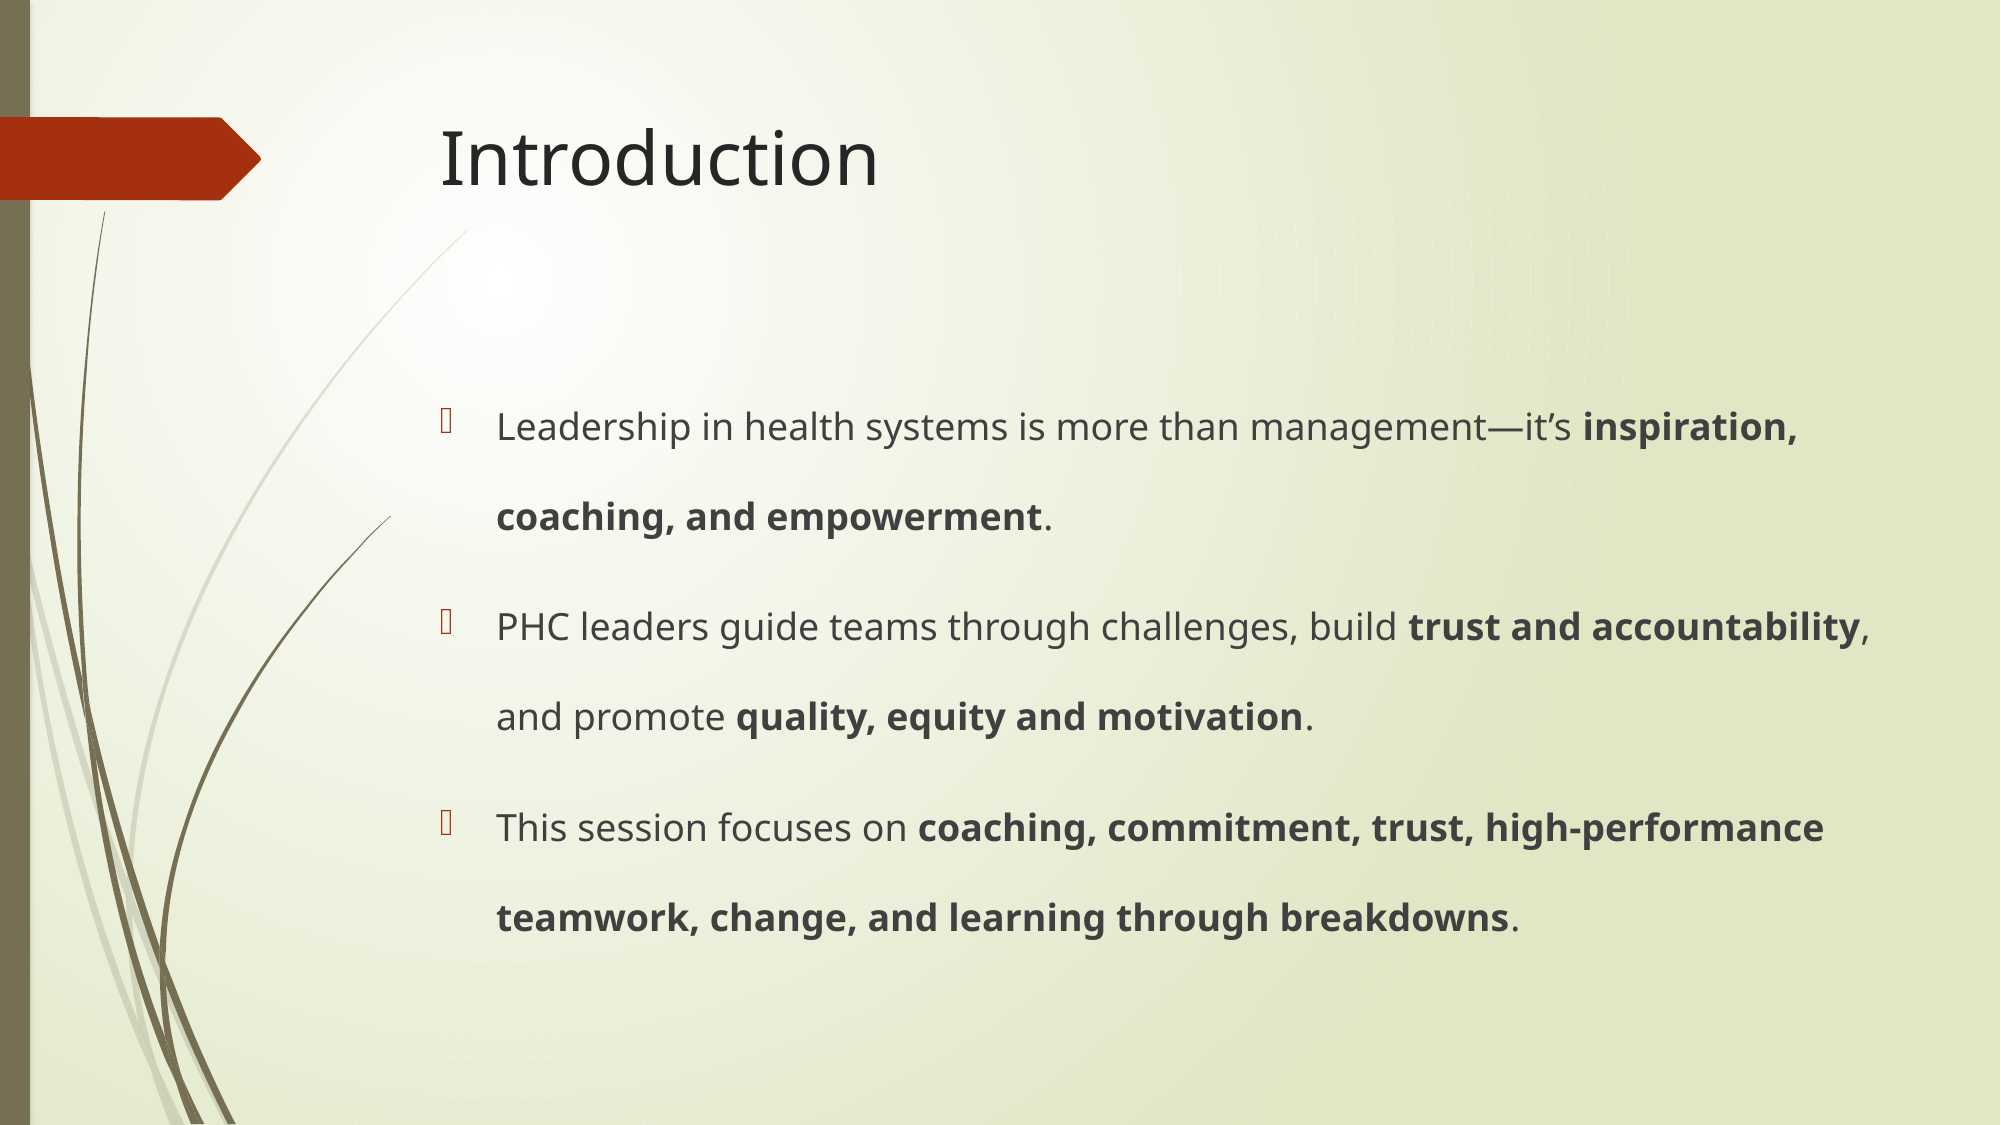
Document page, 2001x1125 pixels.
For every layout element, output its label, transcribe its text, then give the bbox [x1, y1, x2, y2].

title Introduction [425, 102, 1888, 313]
list Leadership in health systems is more than management—it’s inspiration, coaching, and empowerment. PHC leaders guide teams through challenges, build trust and accountability, and promote quality, equity and motivation. This session focuses on coaching, commitment, trust, high-performance teamwork, change, and learning through breakdowns. [424, 350, 1888, 970]
